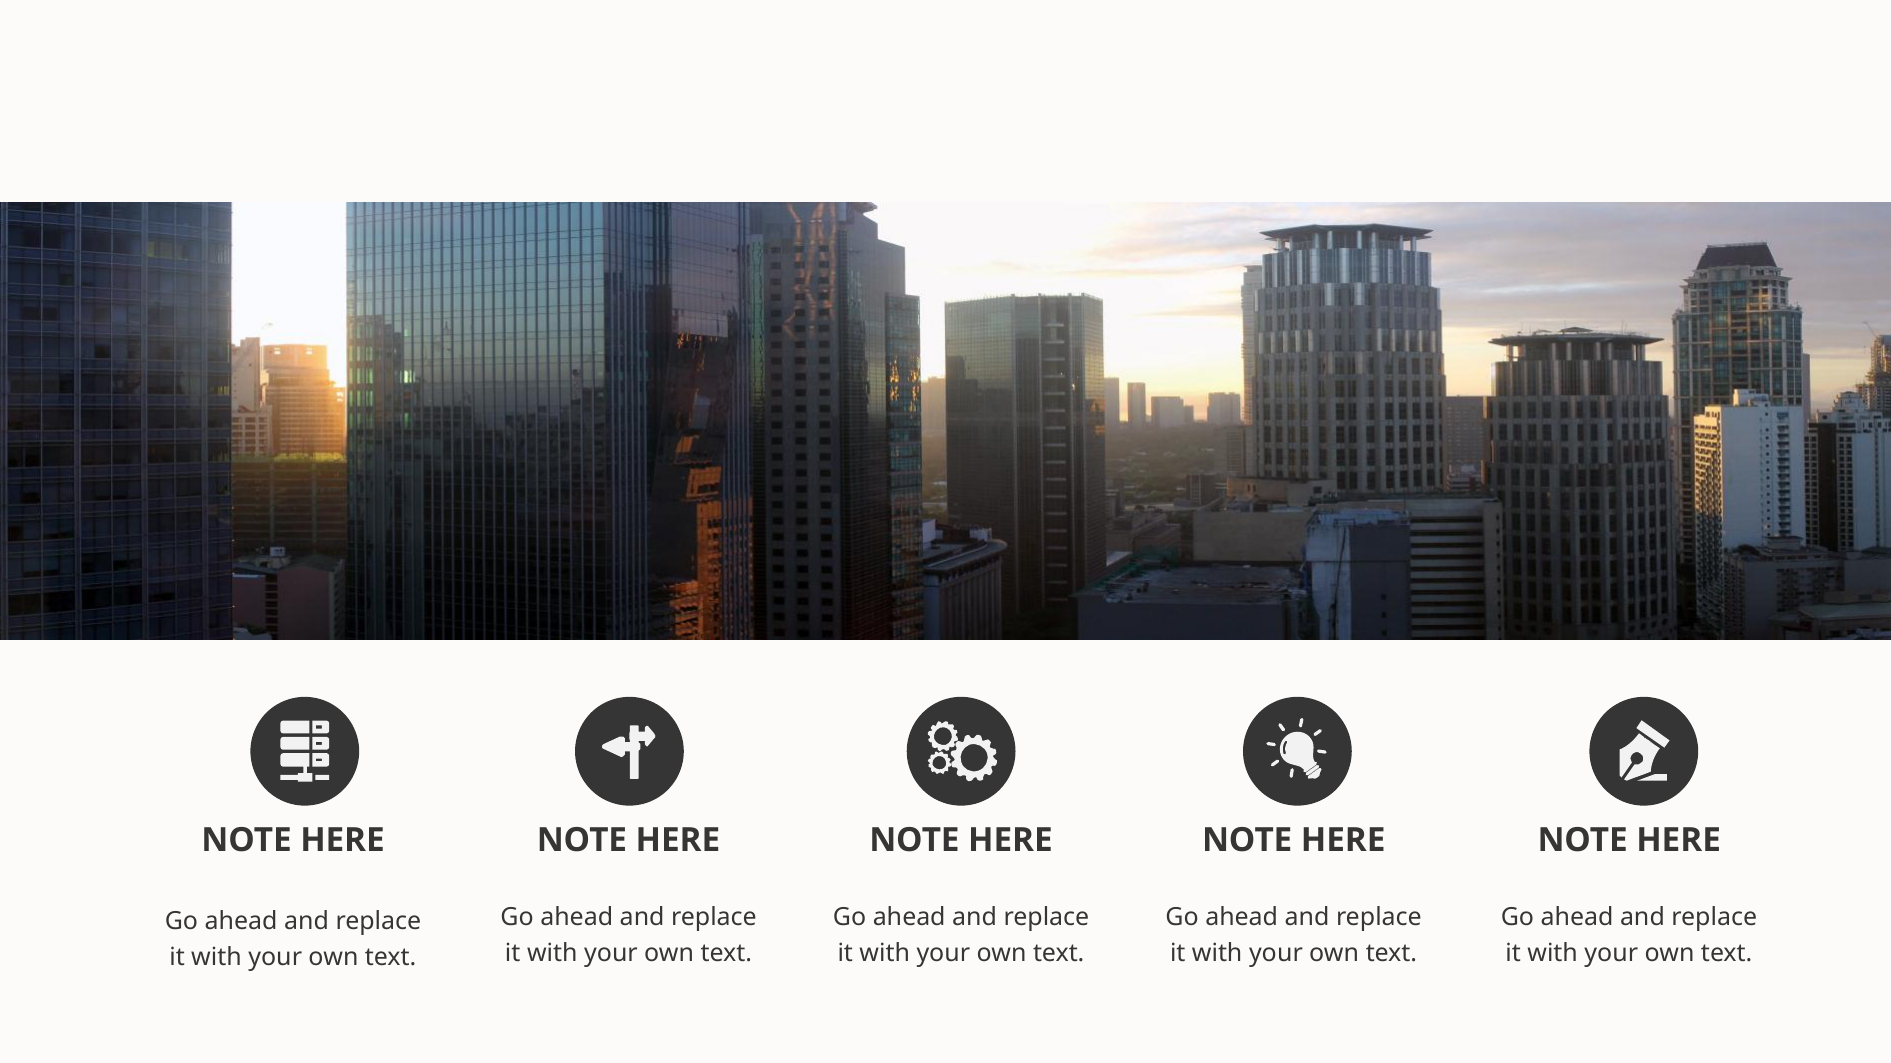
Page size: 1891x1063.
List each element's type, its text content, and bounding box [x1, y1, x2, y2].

text_box [0, 201, 1891, 642]
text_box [574, 696, 685, 806]
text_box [1589, 696, 1699, 806]
text_box NOTE HERE Go ahead and replace it with your own text. [1142, 811, 1446, 974]
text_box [906, 696, 1016, 806]
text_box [1242, 696, 1352, 806]
text_box NOTE HERE Go ahead and replace it with your own text. [477, 811, 781, 974]
text_box NOTE HERE Go ahead and replace it with your own text. [1477, 811, 1781, 974]
text_box NOTE HERE Go ahead and replace it with your own text. [141, 811, 445, 978]
text_box NOTE HERE Go ahead and replace it with your own text. [809, 811, 1113, 974]
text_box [250, 696, 360, 806]
